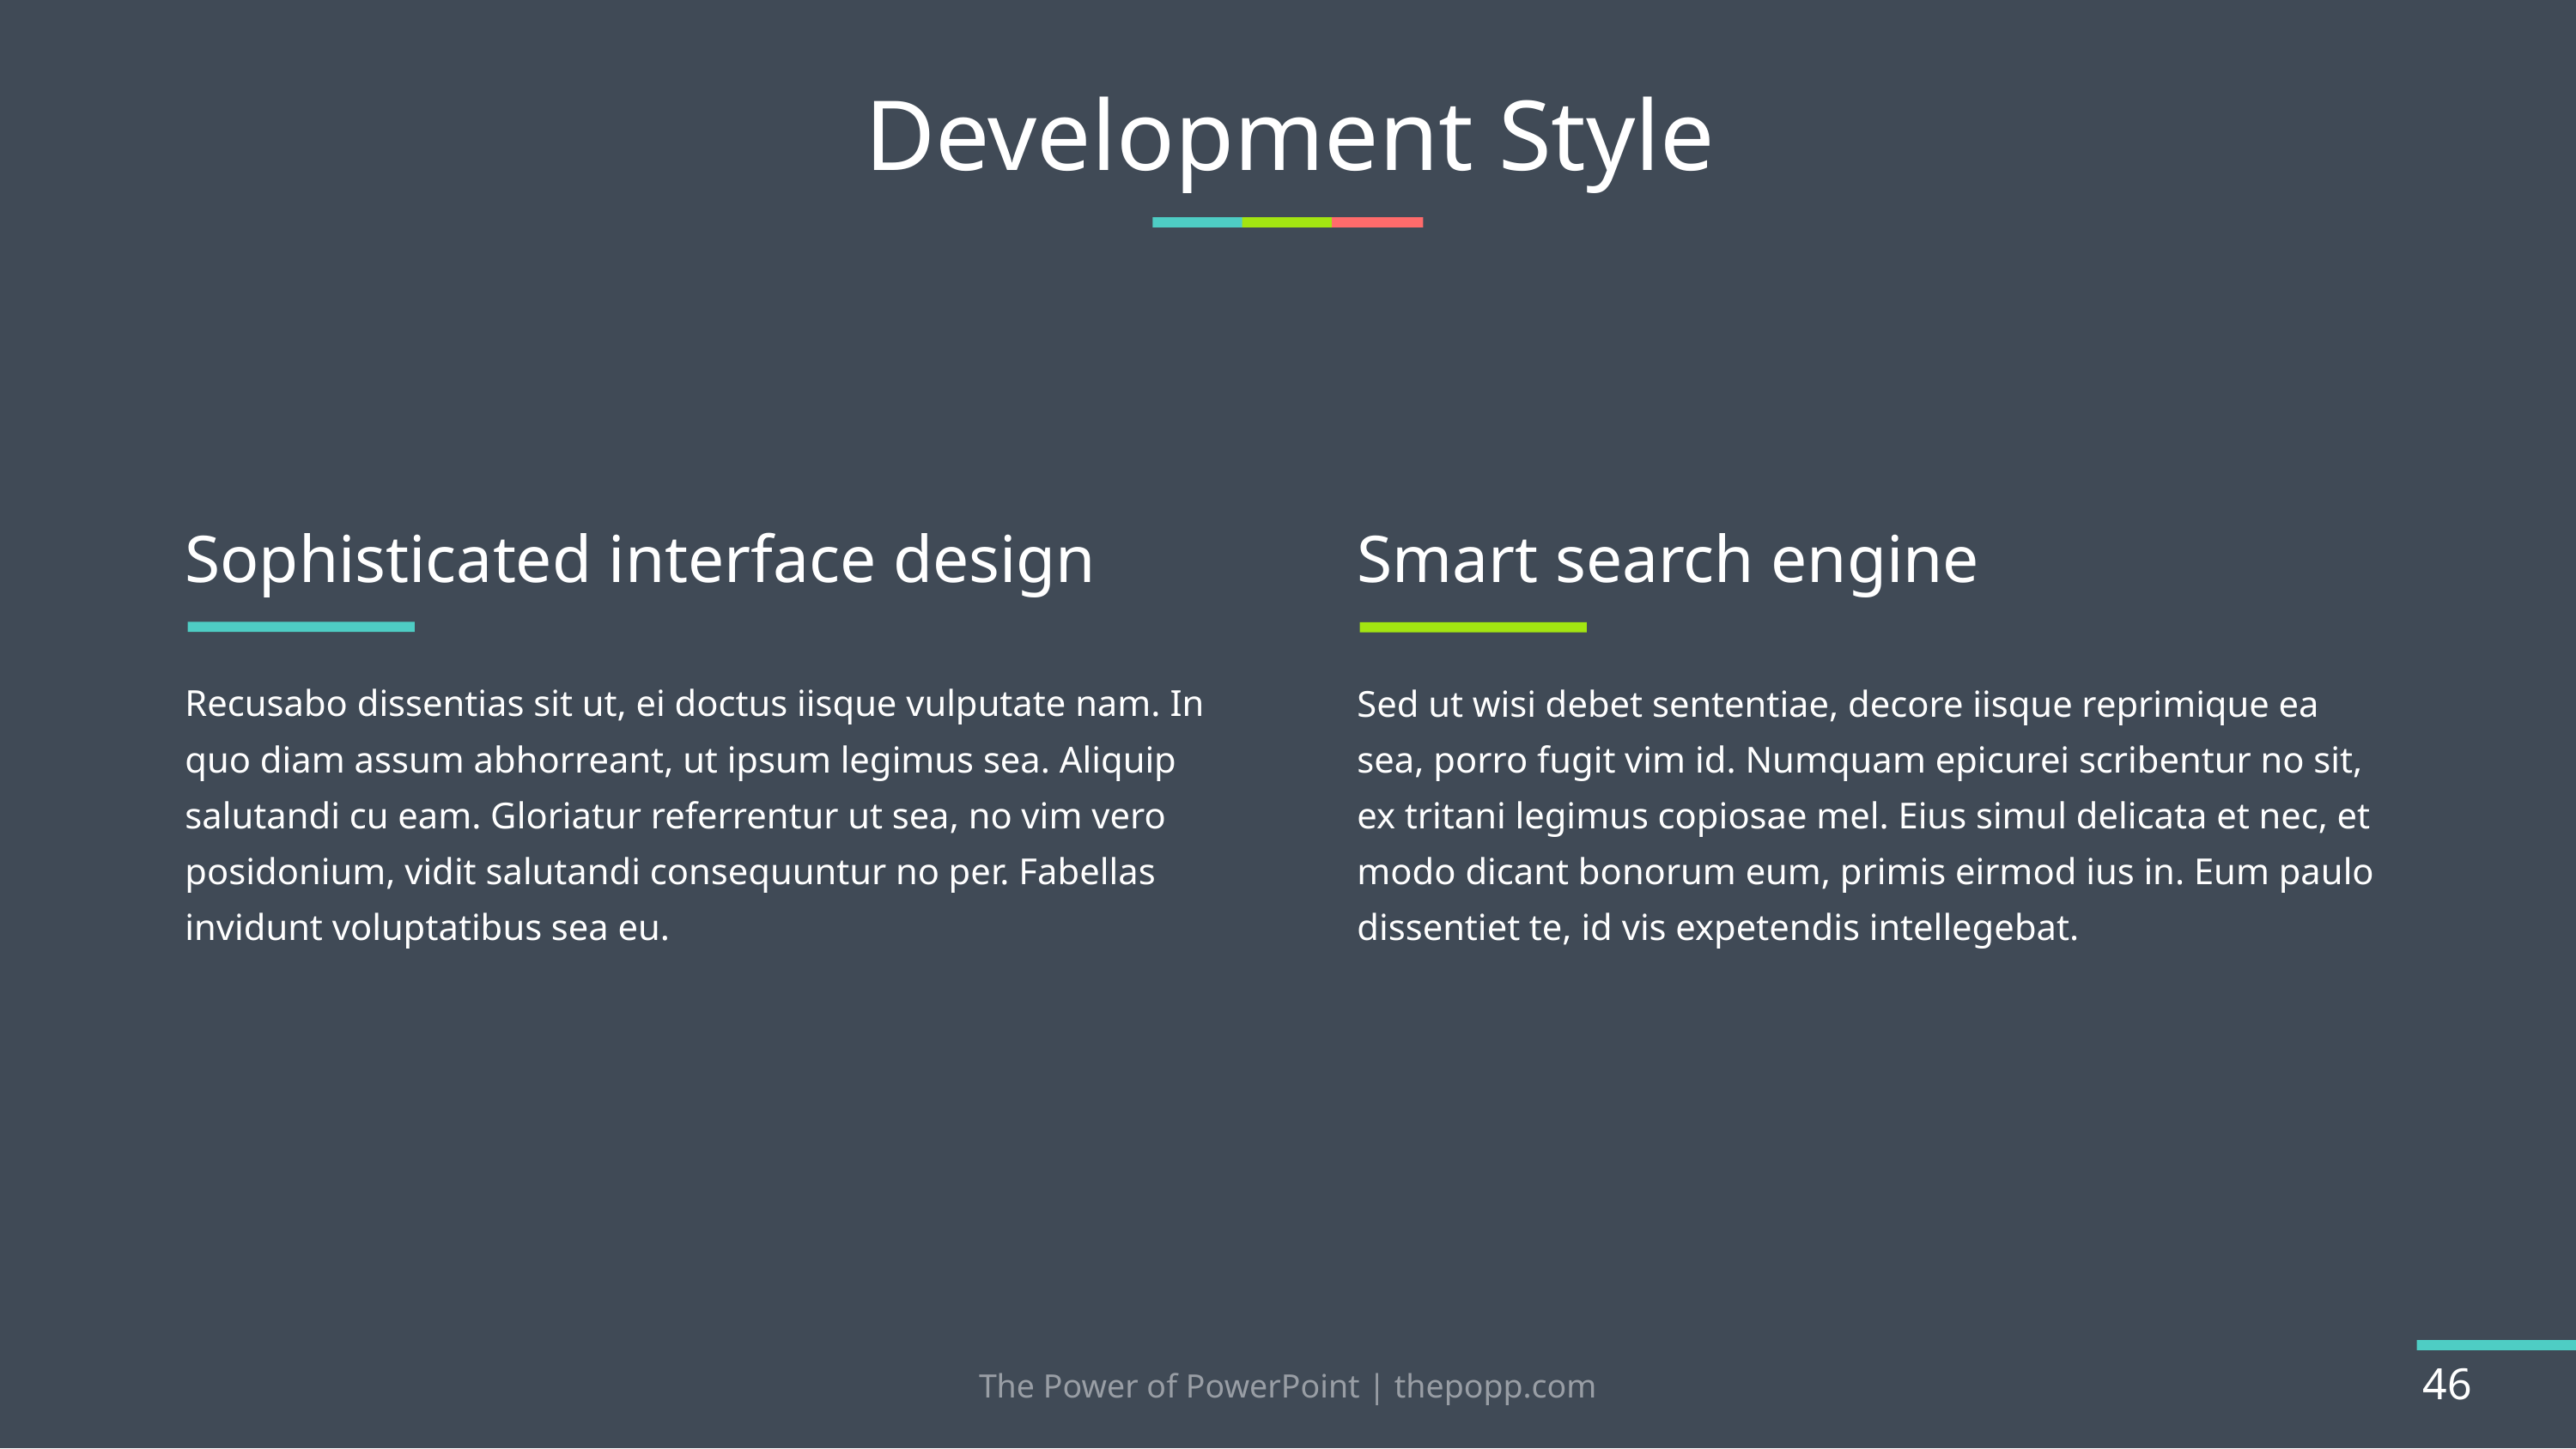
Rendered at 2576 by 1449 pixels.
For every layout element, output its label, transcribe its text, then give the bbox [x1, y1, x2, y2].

list Recusabo dissentias sit ut, ei doctus iisque vulputate nam. In quo diam assum abhorreant, ut ipsum legimus sea. Aliquip salutandi cu eam. Gloriatur referrentur ut sea, no vim vero posidonium, vidit salutandi consequuntur no per. Fabellas invidunt voluptatibus sea eu. [172, 661, 1227, 995]
title Development Style [69, 49, 2512, 230]
list Smart search engine [1344, 504, 2399, 609]
list Sophisticated interface design [172, 504, 1227, 609]
footer The Power of PowerPoint | thepopp.com [853, 1349, 1723, 1427]
slide_number 46 [2409, 1351, 2576, 1421]
list Sed ut wisi debet sententiae, decore iisque reprimique ea sea, porro fugit vim id. Numquam epicurei scribentur no sit, ex tritani legimus copiosae mel. Eius simul delicata et nec, et modo dicant bonorum eum, primis eirmod ius in. Eum paulo dissentiet te, id vis expetendis intellegebat. [1344, 662, 2399, 996]
